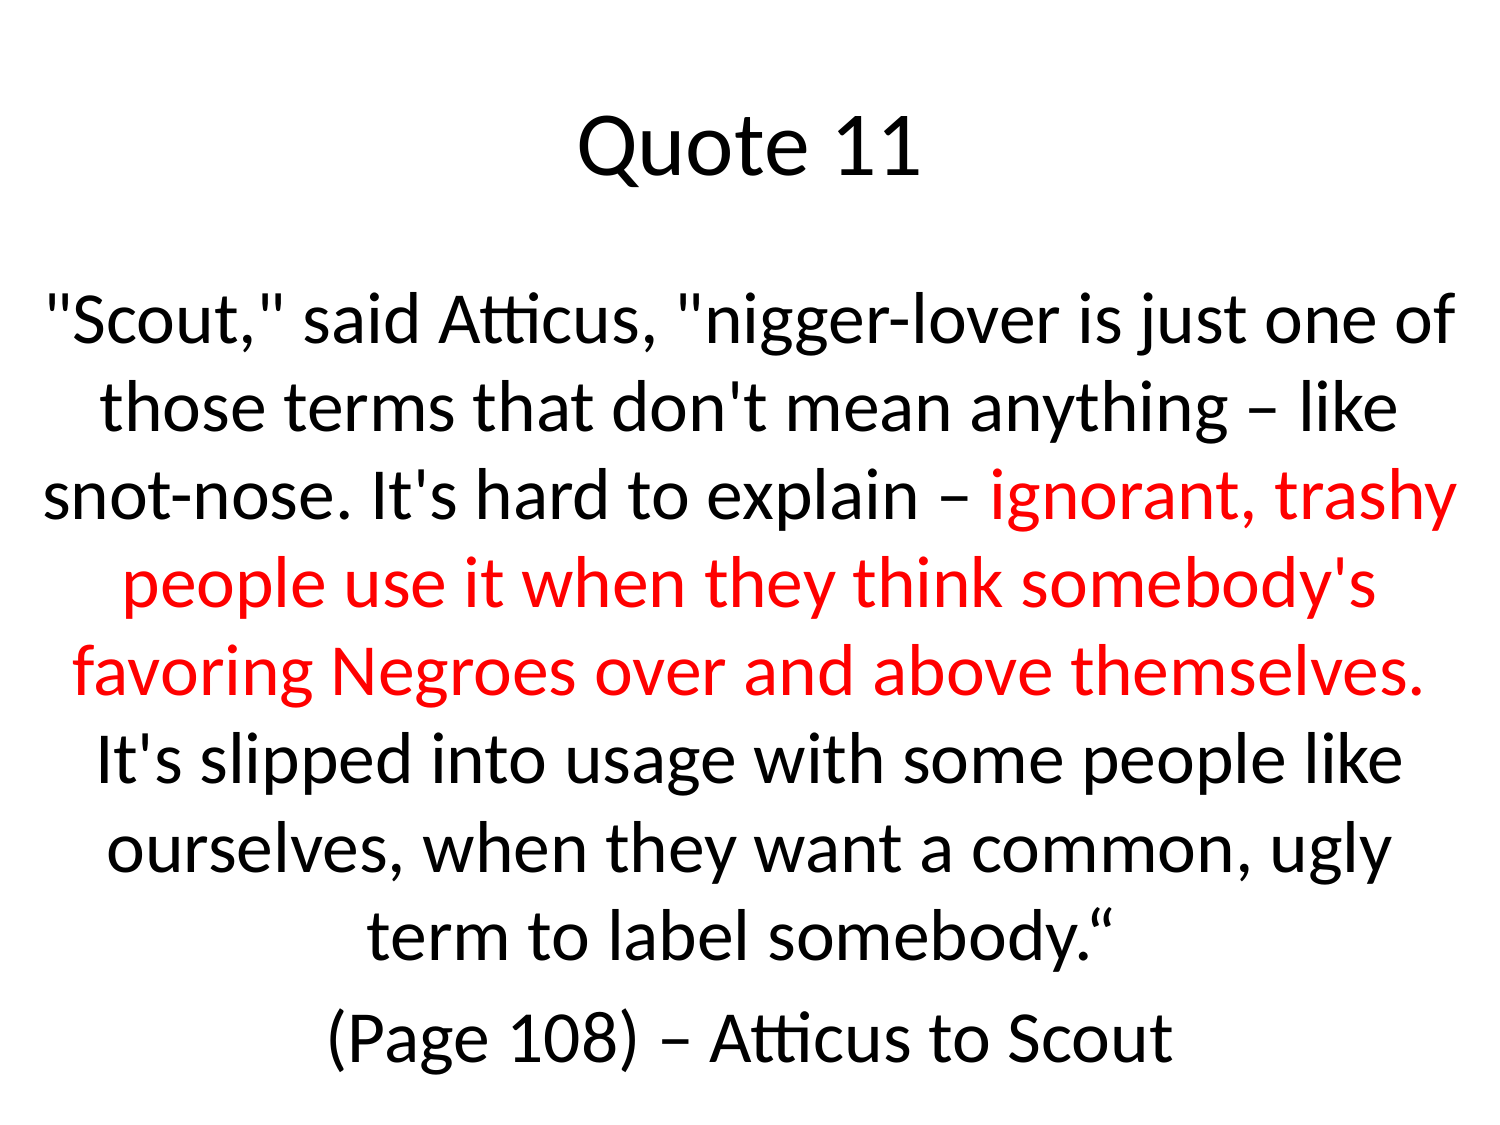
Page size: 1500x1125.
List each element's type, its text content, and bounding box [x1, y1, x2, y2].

list "Scout," said Atticus, "nigger-lover is just one of those terms that don't mean anything – like snot-nose. It's hard to explain – ignorant, trashy people use it when they think somebody's favoring Negroes over and above themselves. It's slipped into usage with some people like ourselves, when they want a common, ugly term to label somebody.“ (Page 108) – Atticus to Scout [24, 262, 1475, 1088]
title Quote 11 [75, 45, 1425, 233]
